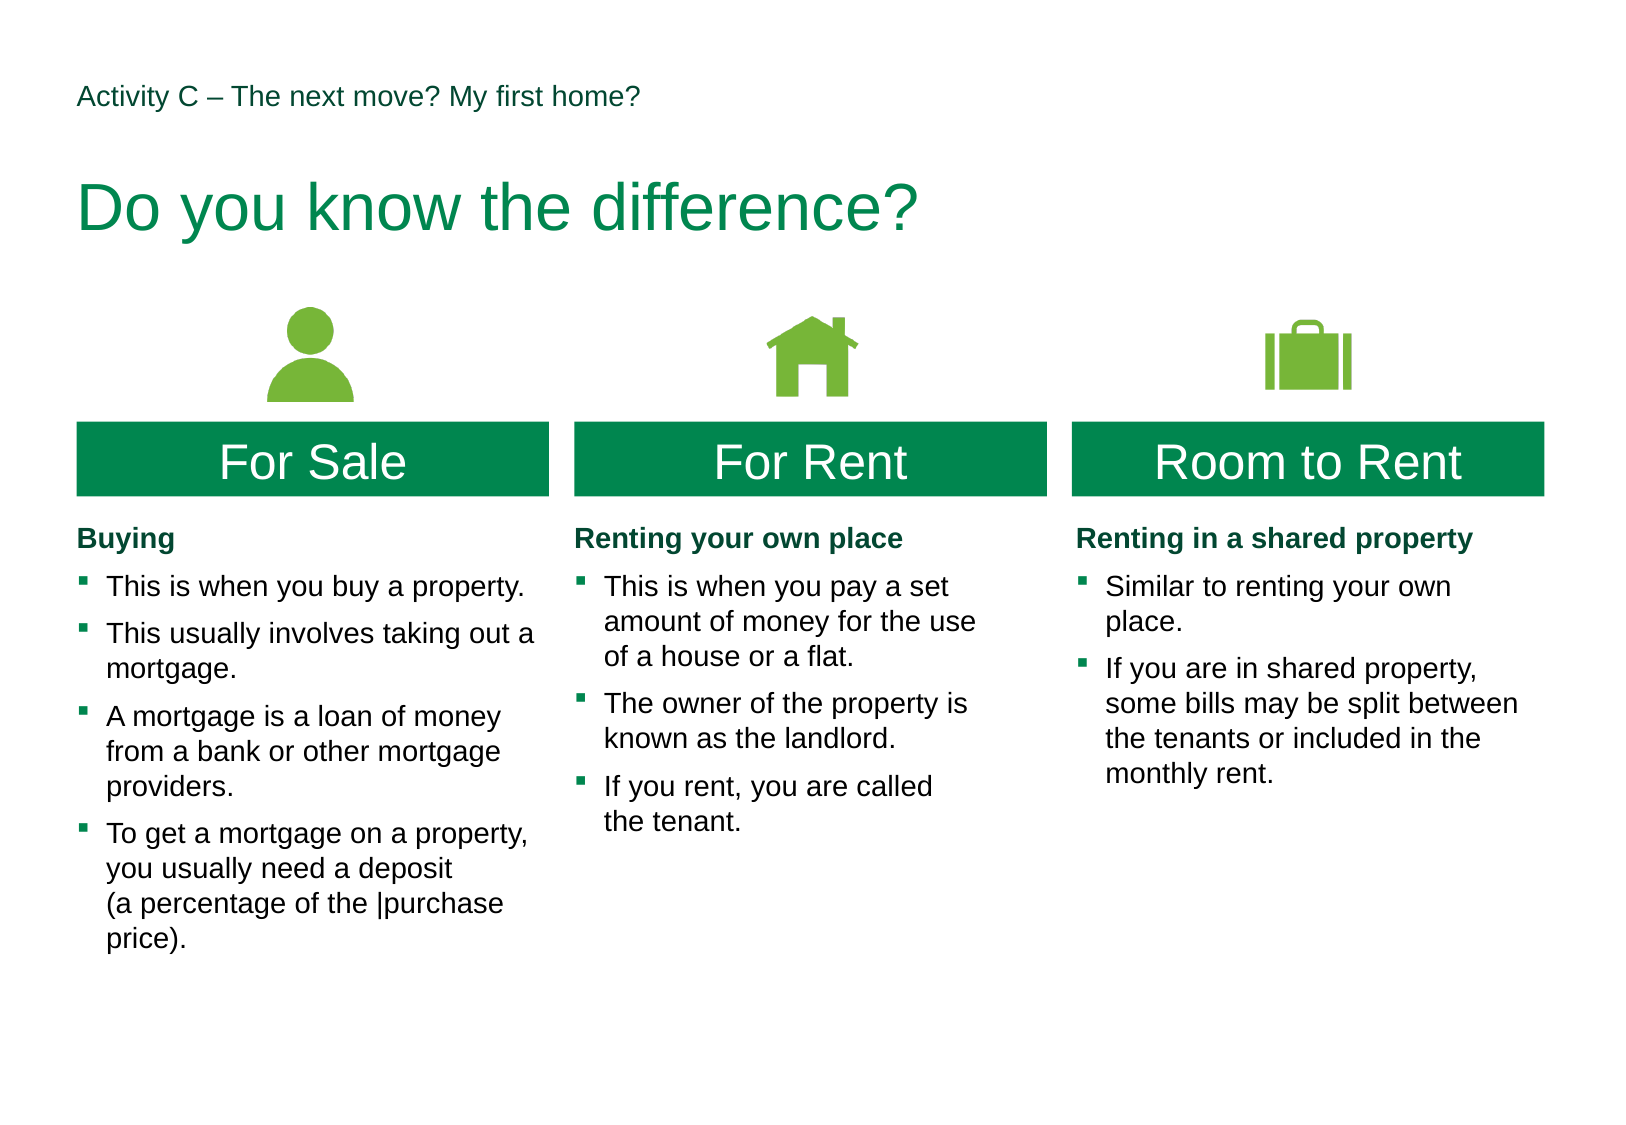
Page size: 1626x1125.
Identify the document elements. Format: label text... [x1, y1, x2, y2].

text_box Renting in a shared property Similar to renting your own place. If you are in shared property, some bills may be split between the tenants or included in the monthly rent. [1075, 519, 1549, 790]
picture [1255, 307, 1355, 402]
picture [766, 307, 866, 402]
title Activity C – The next move? My first home? Do you know the difference? [76, 76, 1560, 259]
text_box Room to Rent [1071, 421, 1545, 497]
text_box For Sale [76, 421, 549, 497]
picture [265, 307, 366, 402]
text_box For Rent [574, 421, 1047, 497]
text_box Buying This is when you buy a property. This usually involves taking out a mortgage. A mortgage is a loan of money from a bank or other mortgage providers. To get a mortgage on a property, you usually need a deposit (a percentage of the |purchase price). [76, 519, 549, 955]
text_box Renting your own place This is when you pay a set amount of money for the use of a house or a flat. The owner of the property is known as the landlord. If you rent, you are called the tenant. [574, 519, 1047, 837]
